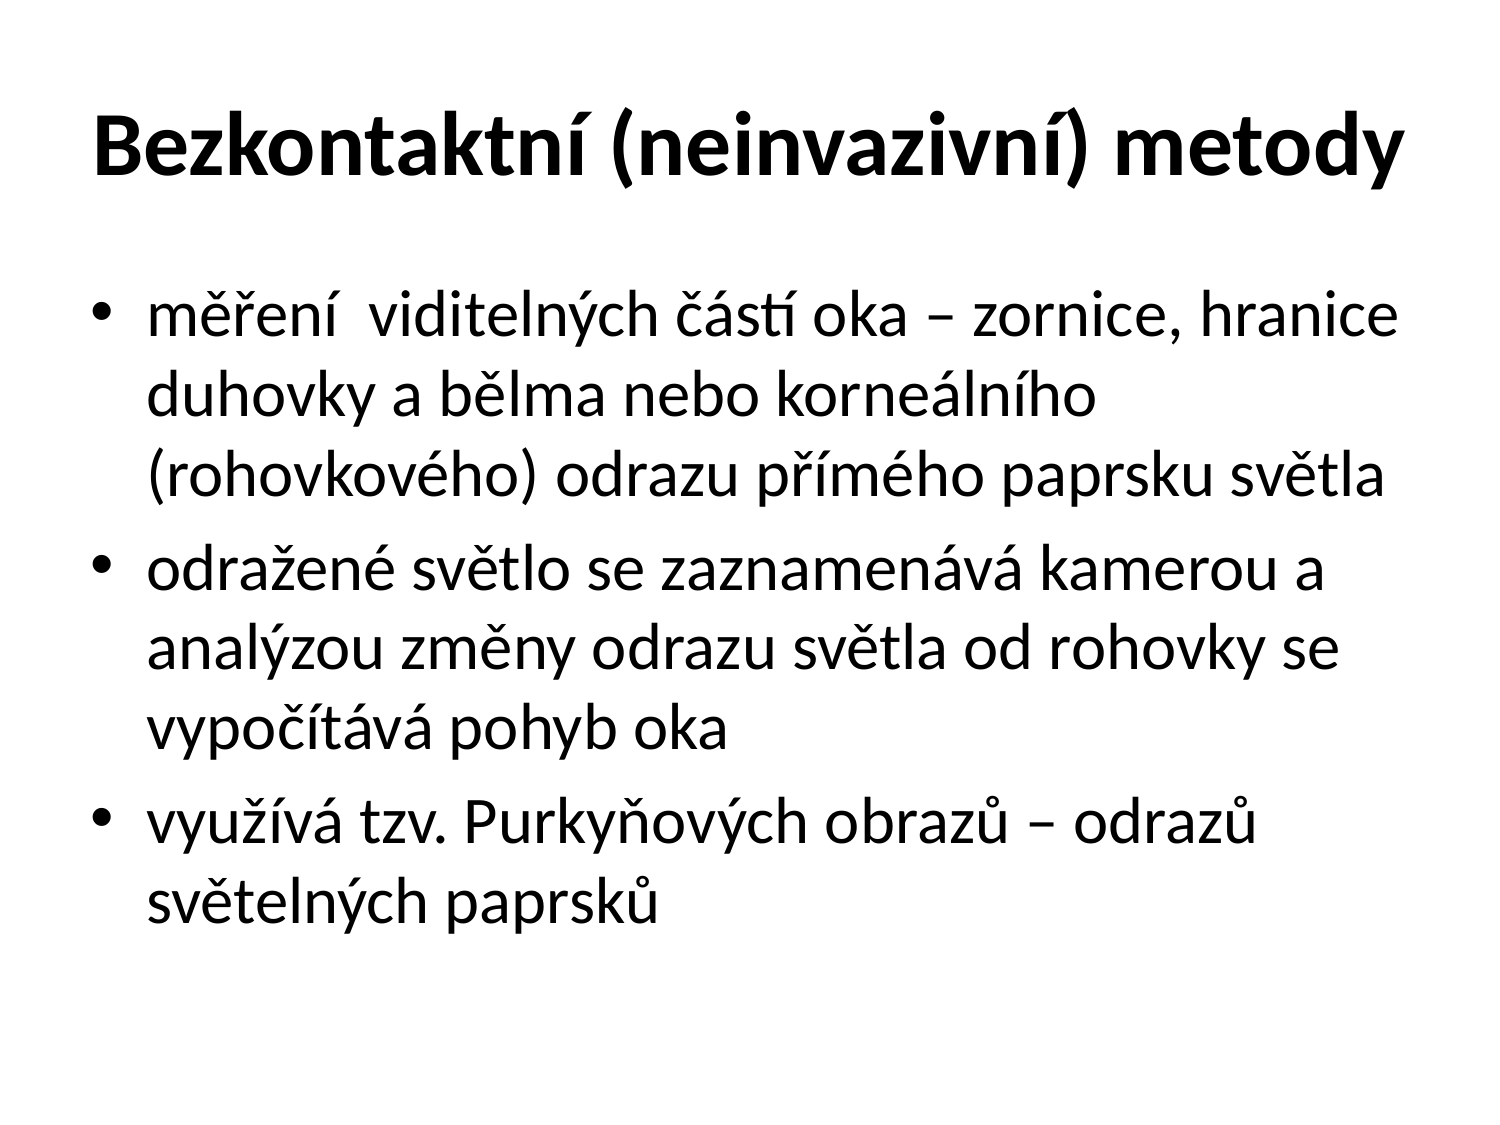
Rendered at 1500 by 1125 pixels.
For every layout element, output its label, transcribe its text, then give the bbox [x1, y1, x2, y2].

list měření viditelných částí oka – zornice, hranice duhovky a bělma nebo korneálního (rohovkového) odrazu přímého paprsku světla odražené světlo se zaznamenává kamerou a analýzou změny odrazu světla od rohovky se vypočítává pohyb oka využívá tzv. Purkyňových obrazů – odrazů světelných paprsků [75, 262, 1425, 1005]
title Bezkontaktní (neinvazivní) metody [75, 45, 1425, 233]
